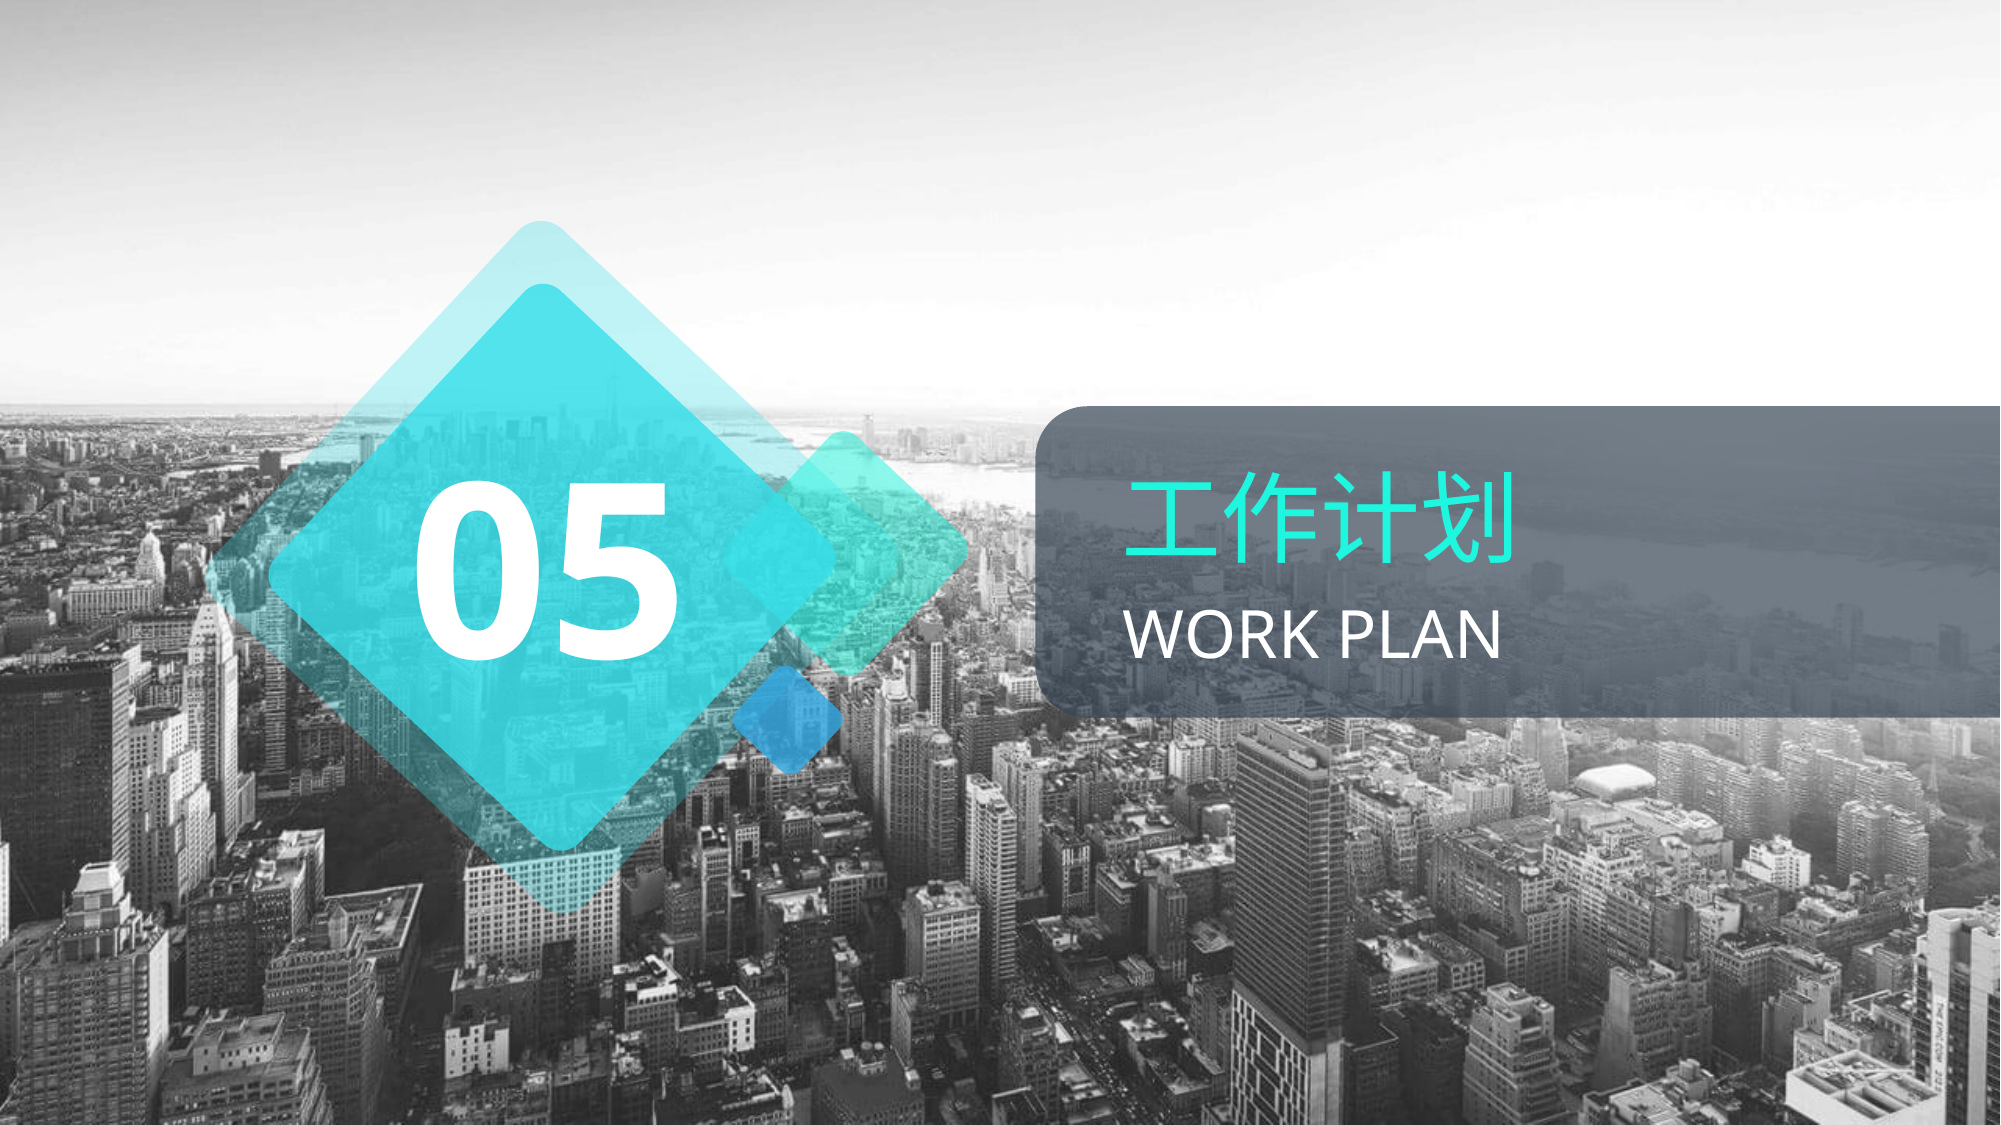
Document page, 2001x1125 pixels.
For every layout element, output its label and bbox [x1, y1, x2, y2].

picture [0, 0, 2000, 1125]
text_box [1035, 405, 2000, 718]
